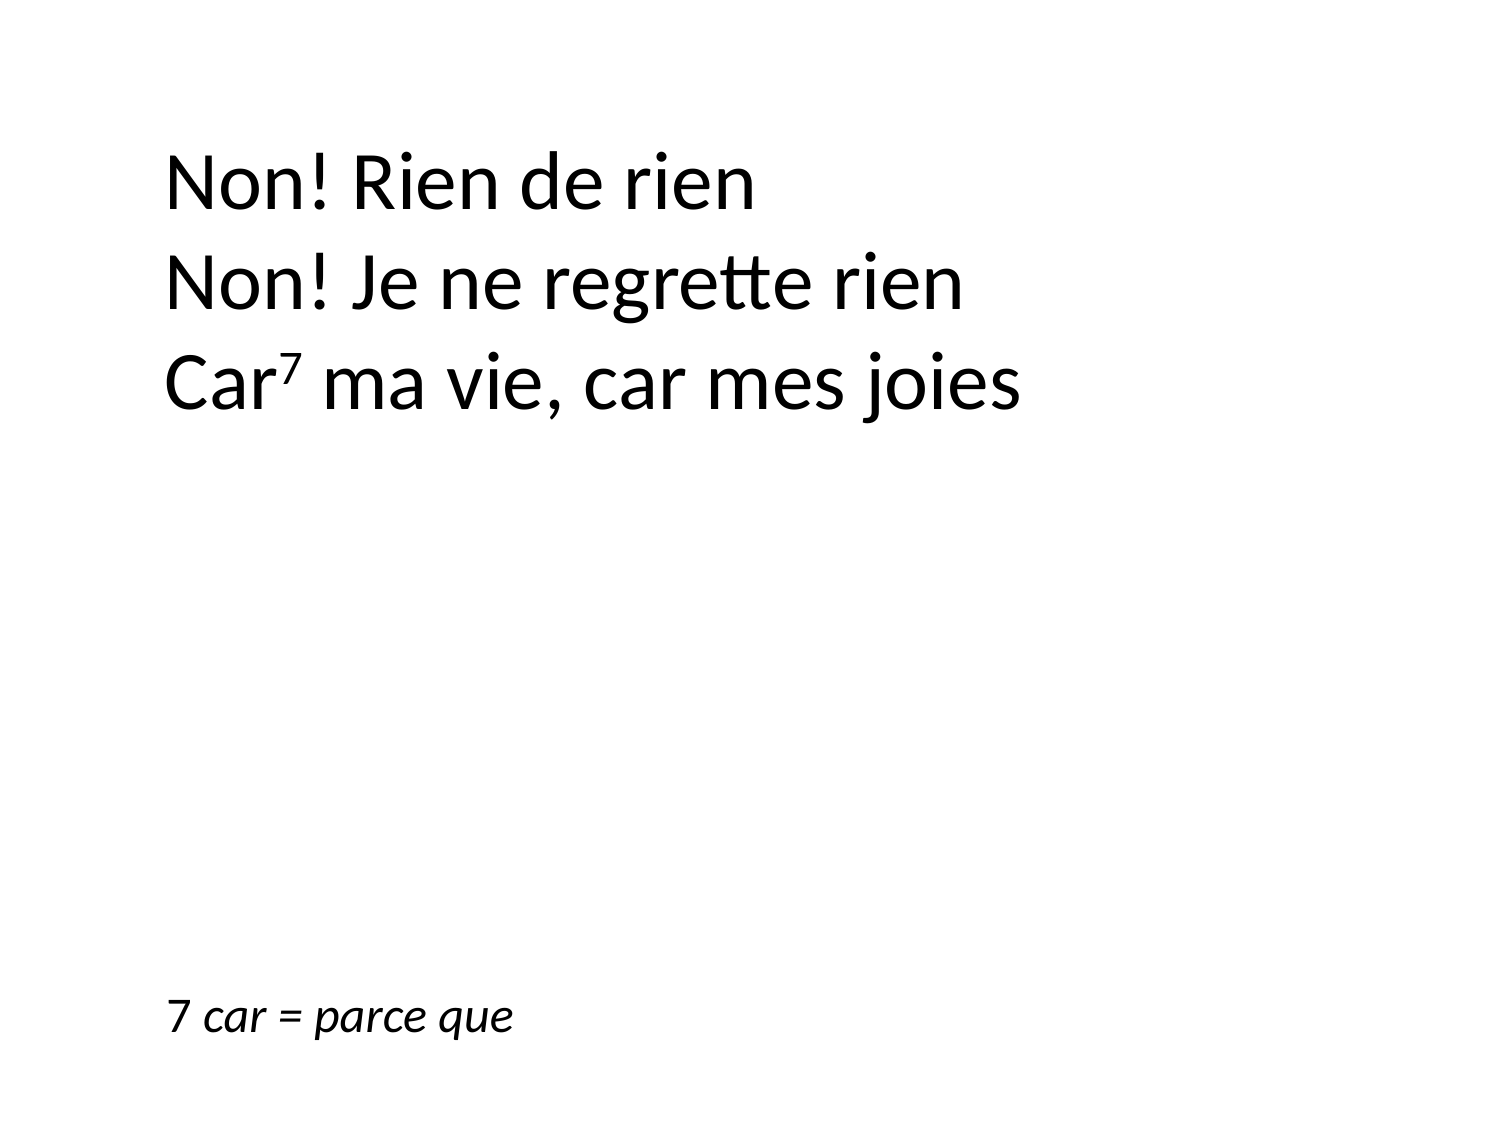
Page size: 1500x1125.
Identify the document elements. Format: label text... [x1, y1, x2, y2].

text_box 7 car = parce que [151, 974, 529, 1050]
text_box Non! Rien de rien Non! Je ne regrette rien Car7 ma vie, car mes joies [150, 118, 1450, 534]
